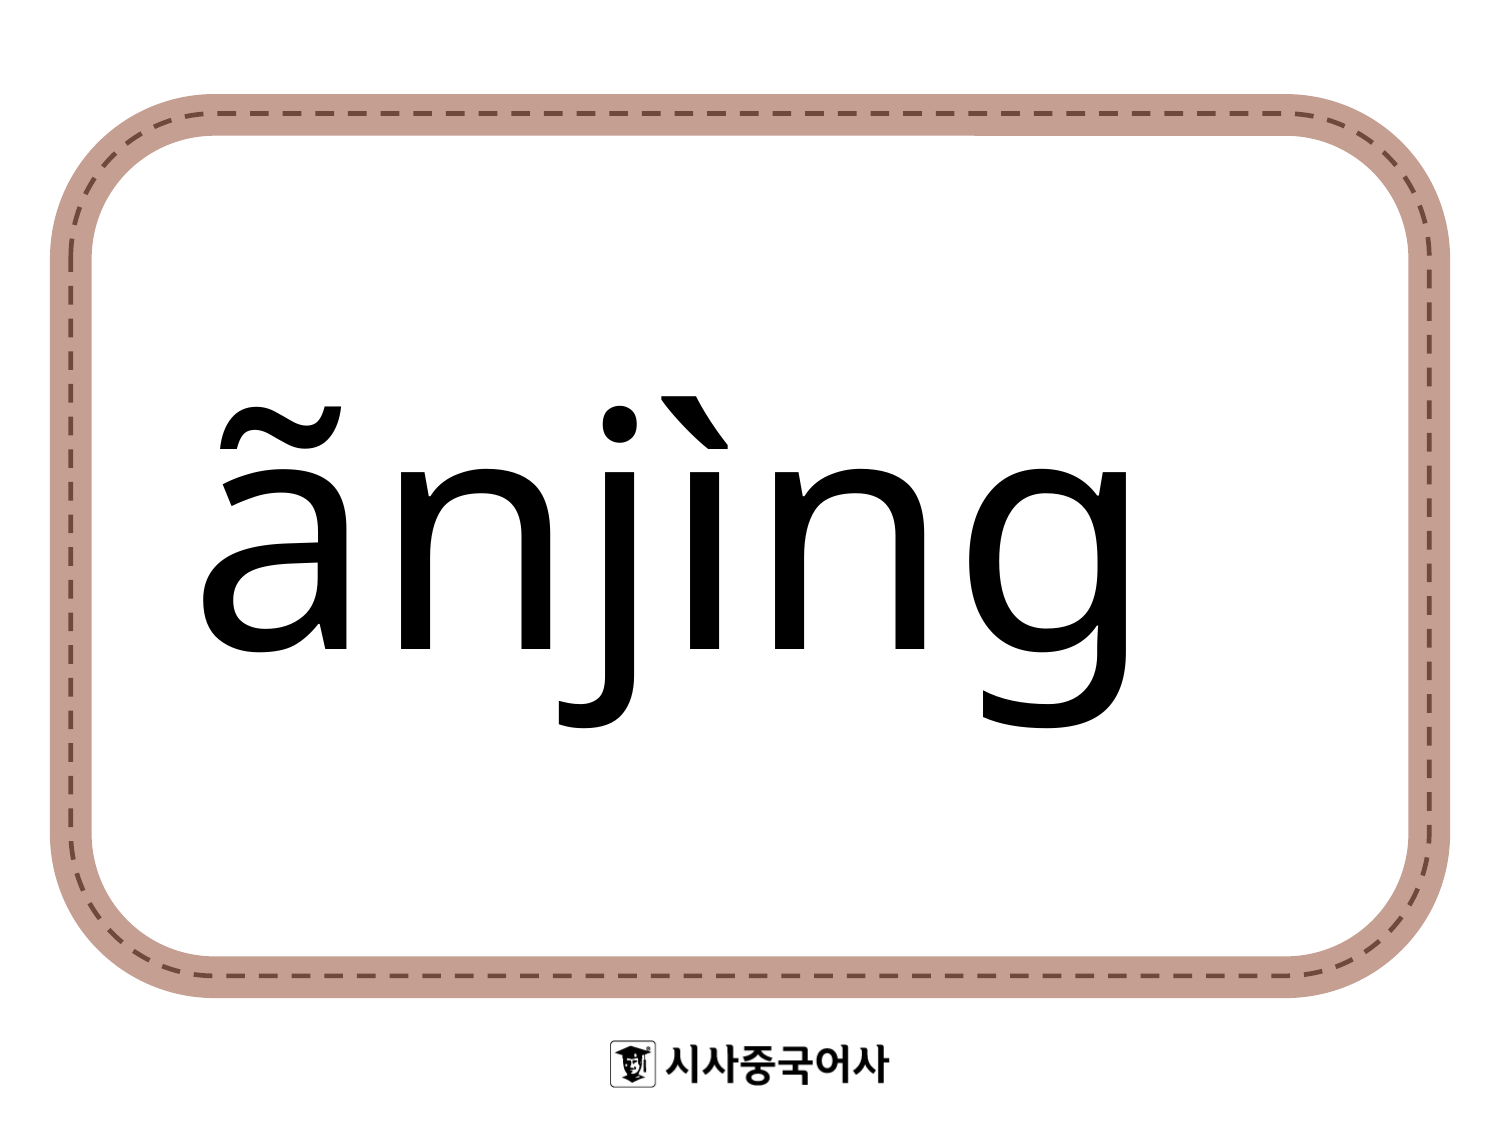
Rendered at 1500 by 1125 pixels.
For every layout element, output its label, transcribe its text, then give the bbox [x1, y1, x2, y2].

text_box ãnjìng [145, 189, 1354, 853]
picture [602, 1034, 898, 1094]
